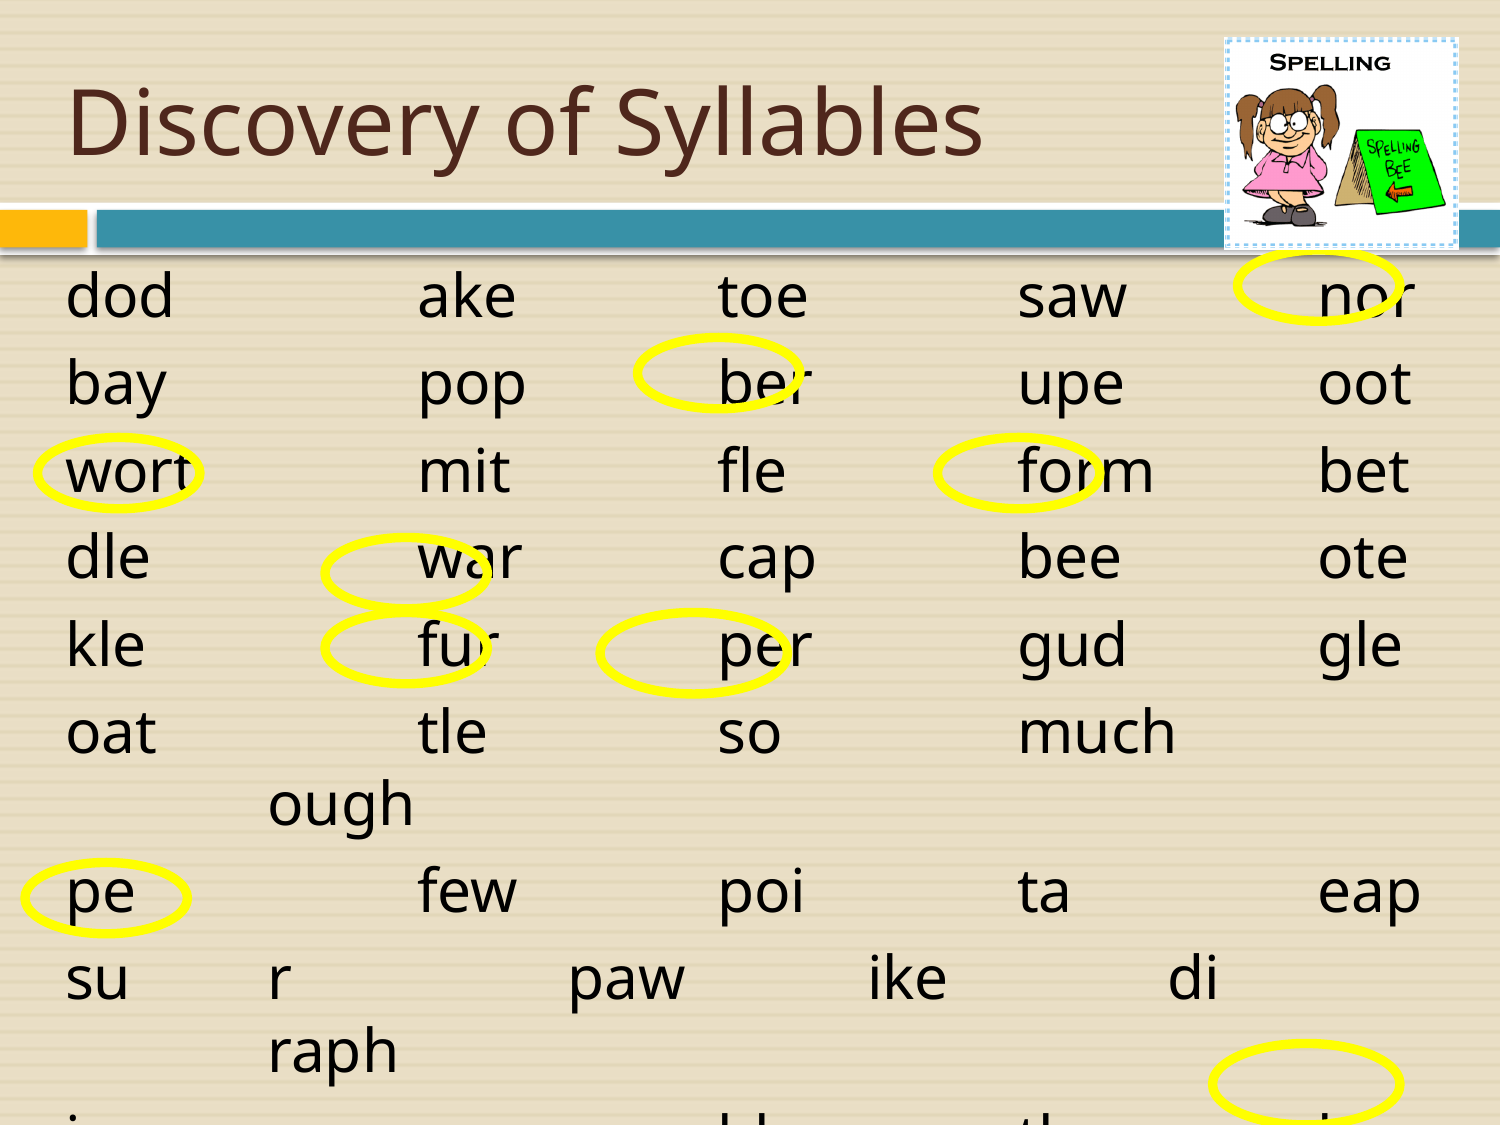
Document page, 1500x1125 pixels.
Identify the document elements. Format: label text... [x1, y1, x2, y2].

text_box [35, 435, 202, 511]
title Discovery of Syllables [49, 24, 1326, 213]
text_box [1210, 1041, 1402, 1125]
text_box [1235, 260, 1402, 323]
list dod ake toe saw nor bay pop ber upe oot wort mit fle form bet dle war cap bee ote kle fur per gud gle oat tle so much ough pe few poi ta eap su r paw ike di raph ipe oop ble tle los vow gle let wed car [49, 249, 1463, 1063]
text_box [598, 610, 790, 696]
picture [1224, 37, 1460, 251]
text_box [323, 610, 489, 686]
text_box [635, 335, 802, 411]
text_box [935, 435, 1102, 511]
text_box [23, 860, 189, 936]
text_box [323, 535, 489, 611]
